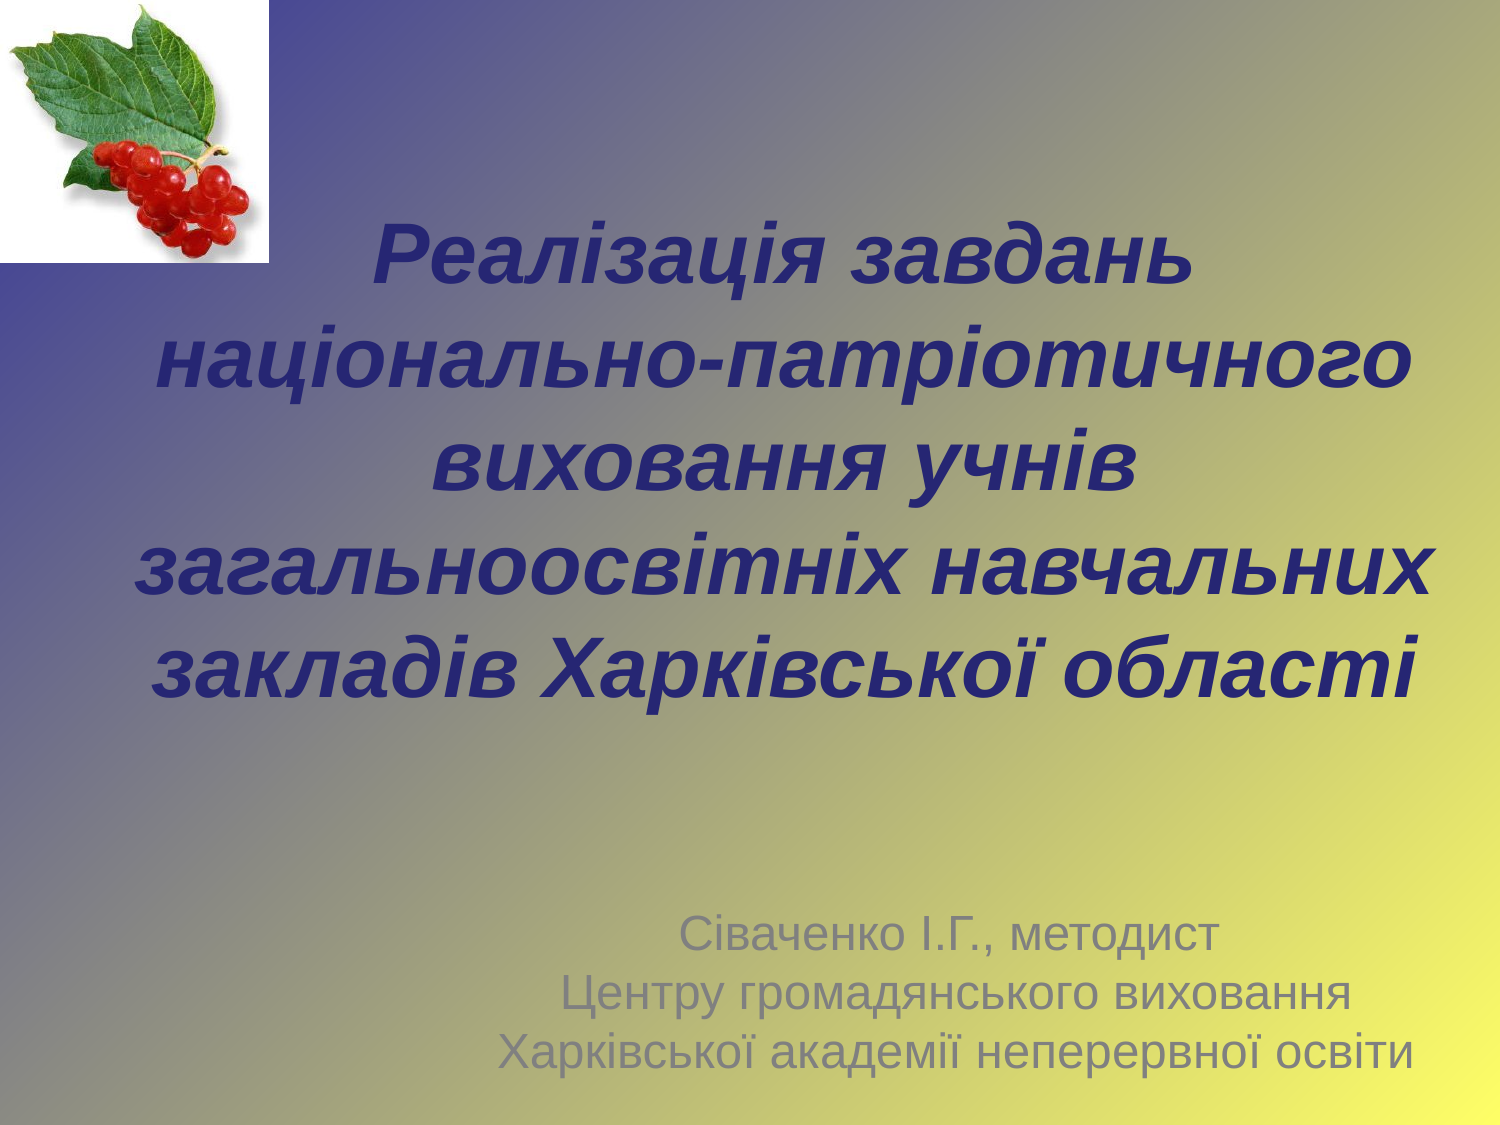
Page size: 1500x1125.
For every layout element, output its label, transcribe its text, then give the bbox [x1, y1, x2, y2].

picture [0, 0, 269, 263]
title Реалізація завдань національно-патріотичного виховання учнів загальноосвітніх навчальних закладів Харківської області [100, 184, 1471, 728]
subtitle Сіваченко І.Г., методист Центру громадянського виховання Харківської академії неперервної освіти [454, 893, 1459, 1087]
